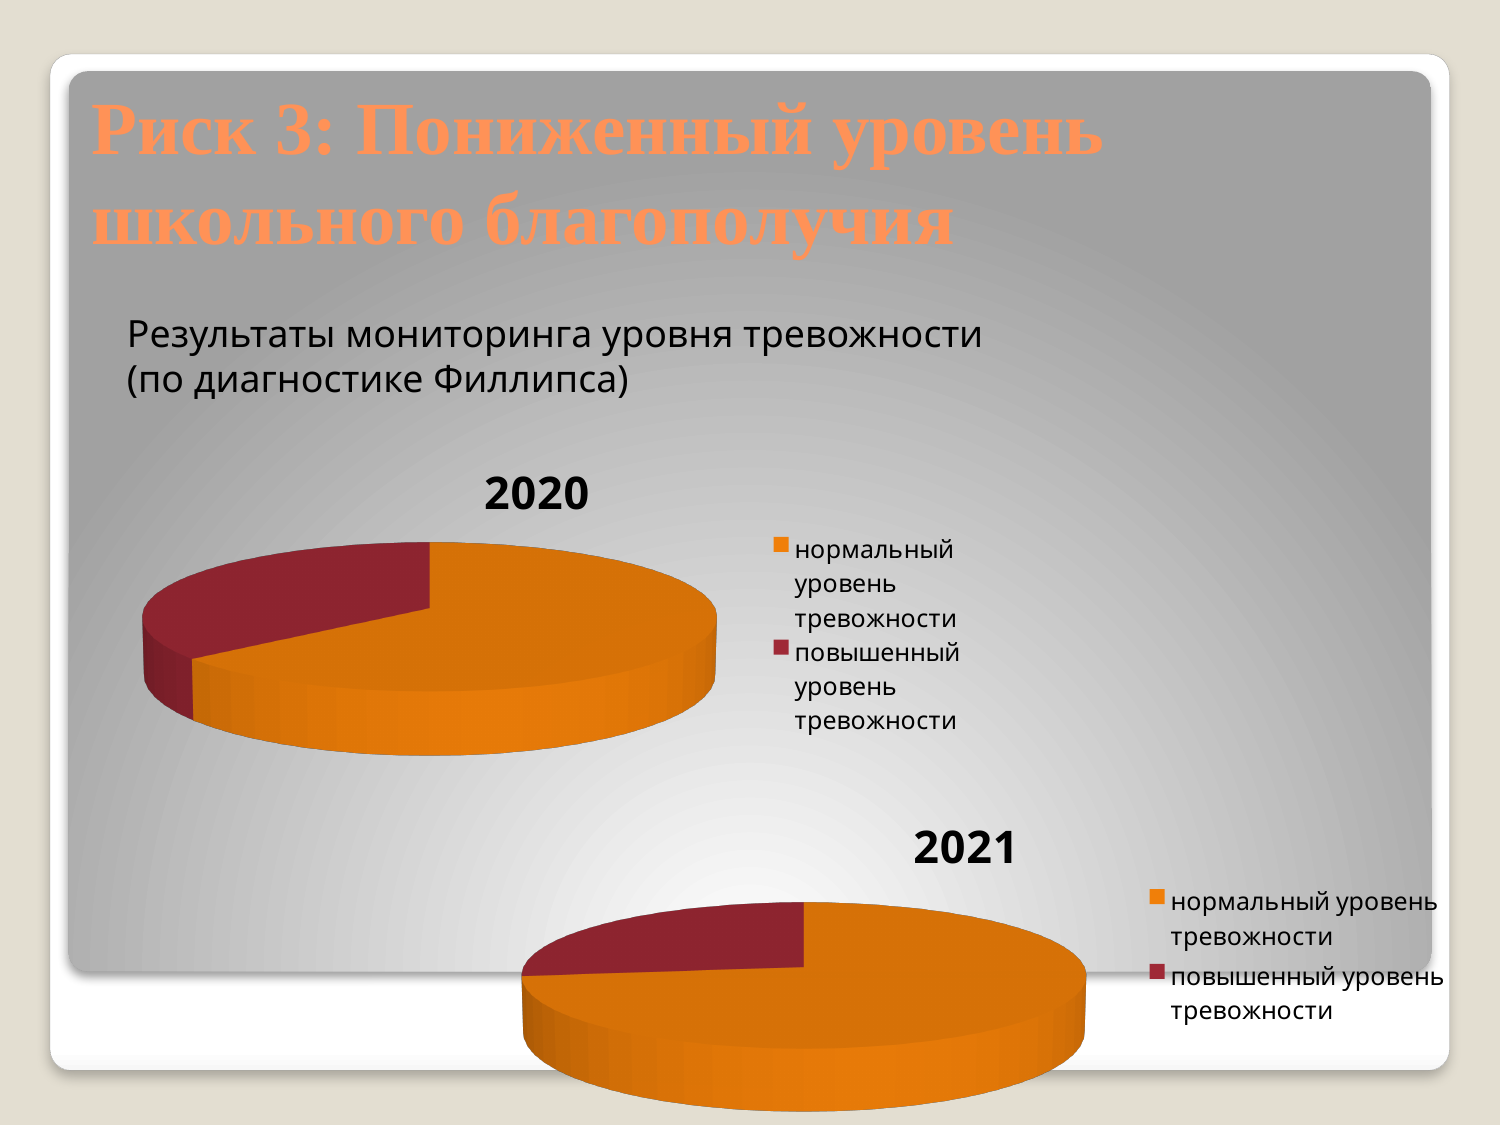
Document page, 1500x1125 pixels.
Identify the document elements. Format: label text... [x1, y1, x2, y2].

title Риск 3: Пониженный уровень школьного благополучия [76, 78, 1420, 268]
chart [466, 786, 1467, 1125]
text_box Результаты мониторинга уровня тревожности (по диагностике Филлипса) [112, 302, 1400, 408]
chart [88, 432, 987, 764]
